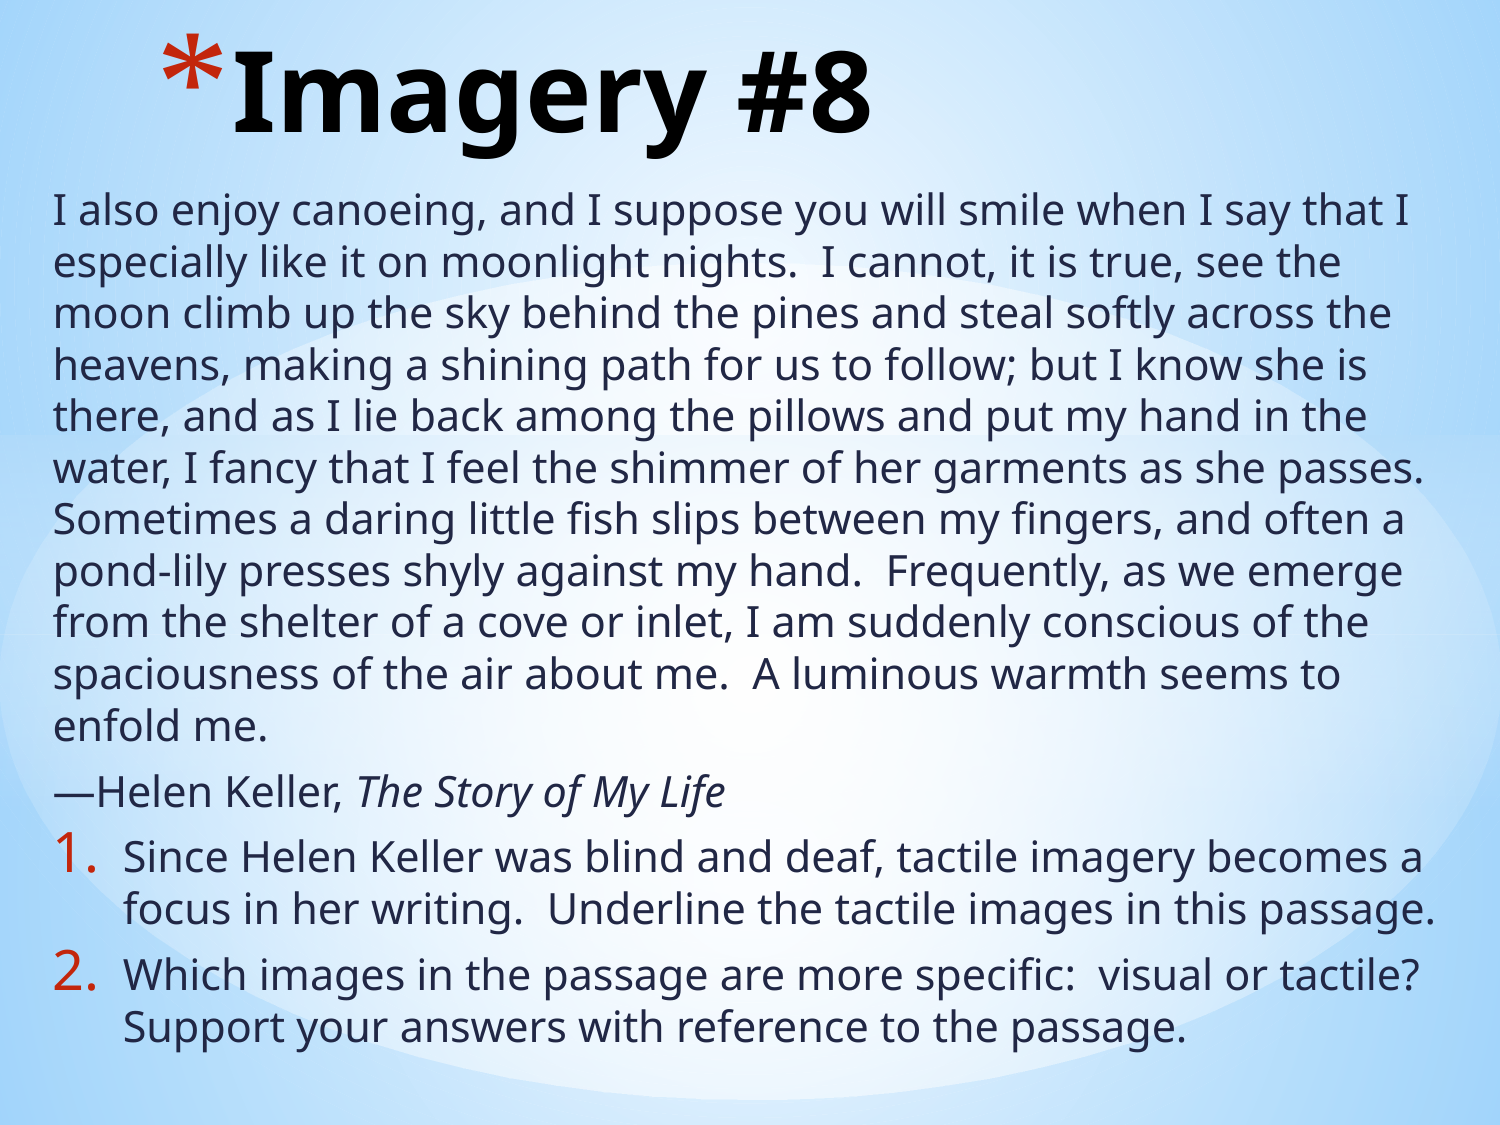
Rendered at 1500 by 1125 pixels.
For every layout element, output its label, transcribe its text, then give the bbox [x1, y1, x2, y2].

title Imagery #8 [112, 12, 1290, 212]
subtitle I also enjoy canoeing, and I suppose you will smile when I say that I especially like it on moonlight nights. I cannot, it is true, see the moon climb up the sky behind the pines and steal softly across the heavens, making a shining path for us to follow; but I know she is there, and as I lie back among the pillows and put my hand in the water, I fancy that I feel the shimmer of her garments as she passes. Sometimes a daring little fish slips between my fingers, and often a pond-lily presses shyly against my hand. Frequently, as we emerge from the shelter of a cove or inlet, I am suddenly conscious of the spaciousness of the air about me. A luminous warmth seems to enfold me. —Helen Keller, The Story of My Life Since Helen Keller was blind and deaf, tactile imagery becomes a focus in her writing. Underline the tactile images in this passage. Which images in the passage are more specific: visual or tactile? Support your answers with reference to the passage. [37, 174, 1463, 1100]
